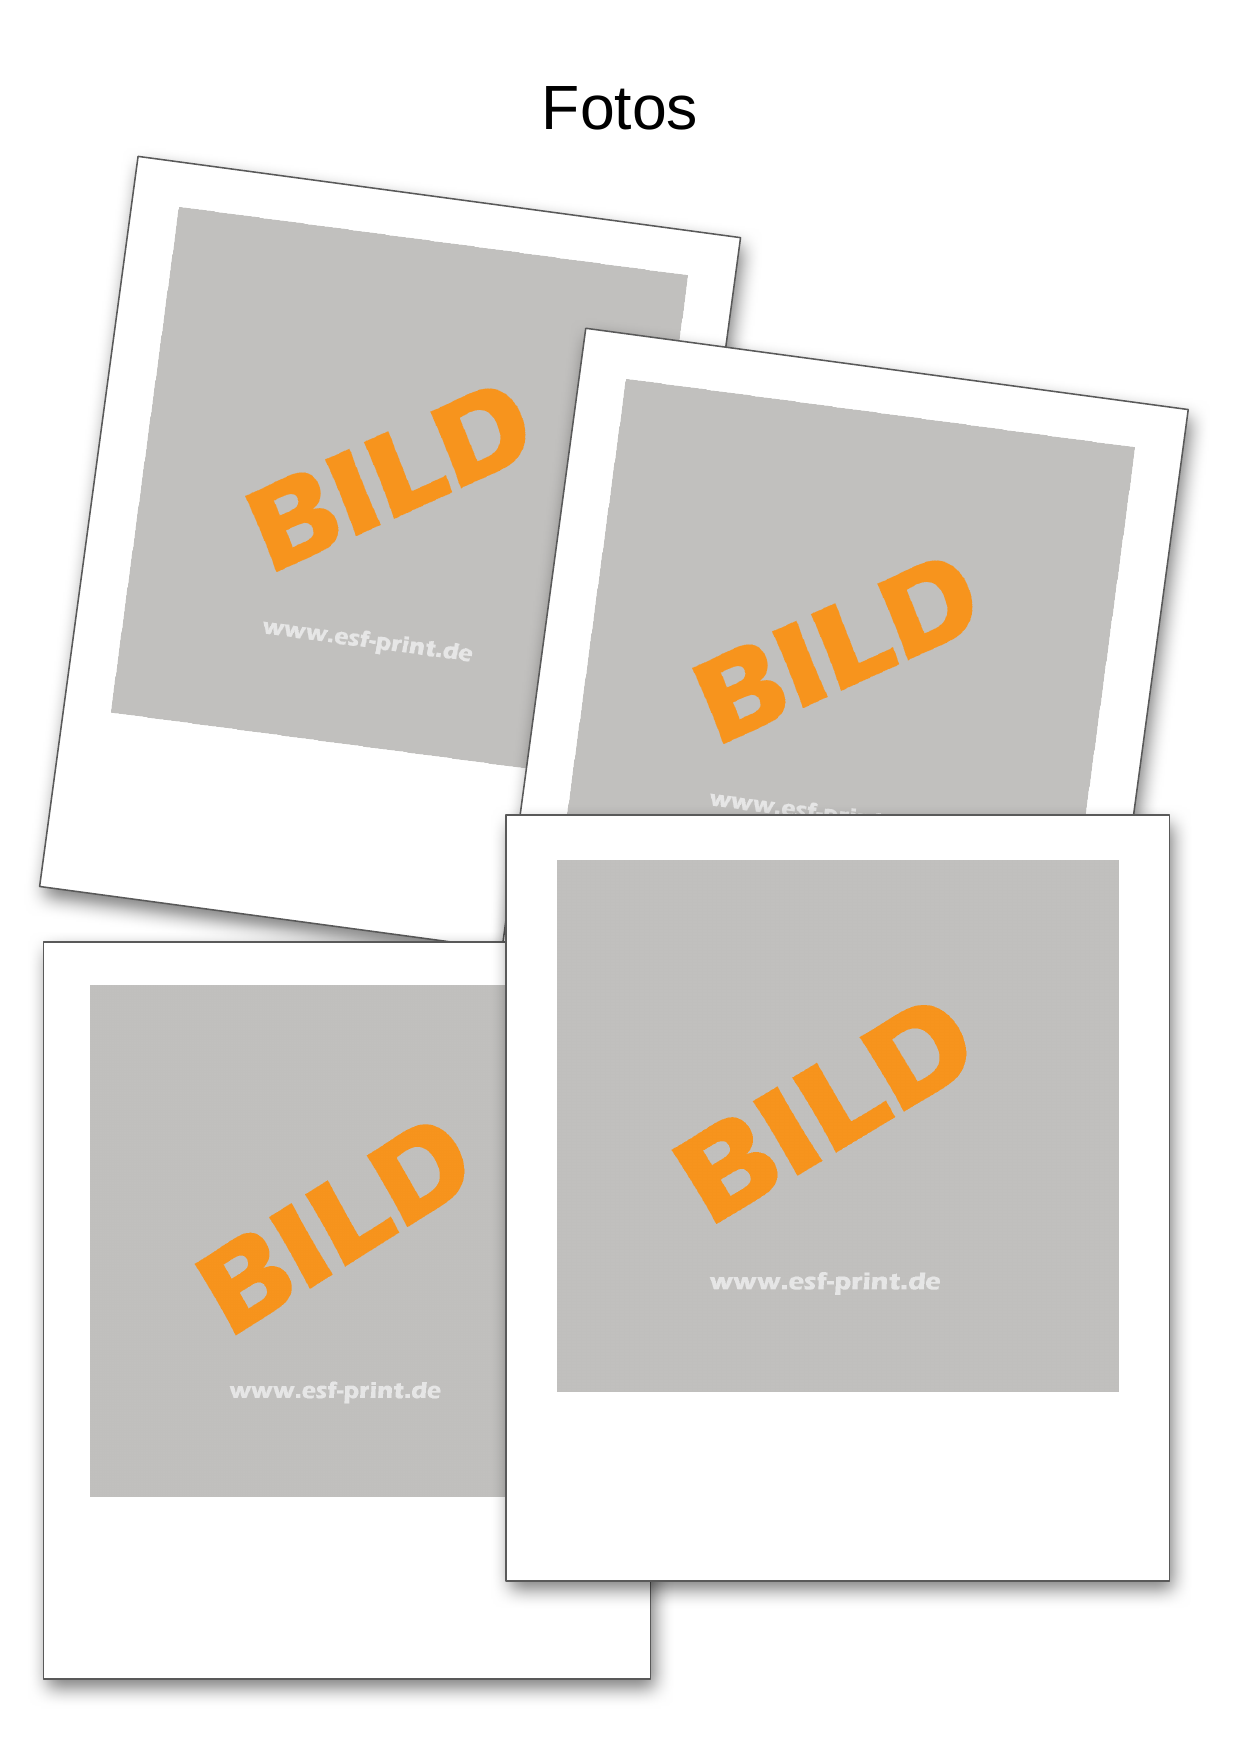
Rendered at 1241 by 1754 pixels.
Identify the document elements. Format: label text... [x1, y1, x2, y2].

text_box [43, 152, 737, 941]
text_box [491, 324, 1185, 1144]
text_box [656, 1152, 1170, 1582]
picture [557, 860, 1119, 1392]
text_box Fotos [299, 31, 941, 177]
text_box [43, 941, 651, 1680]
